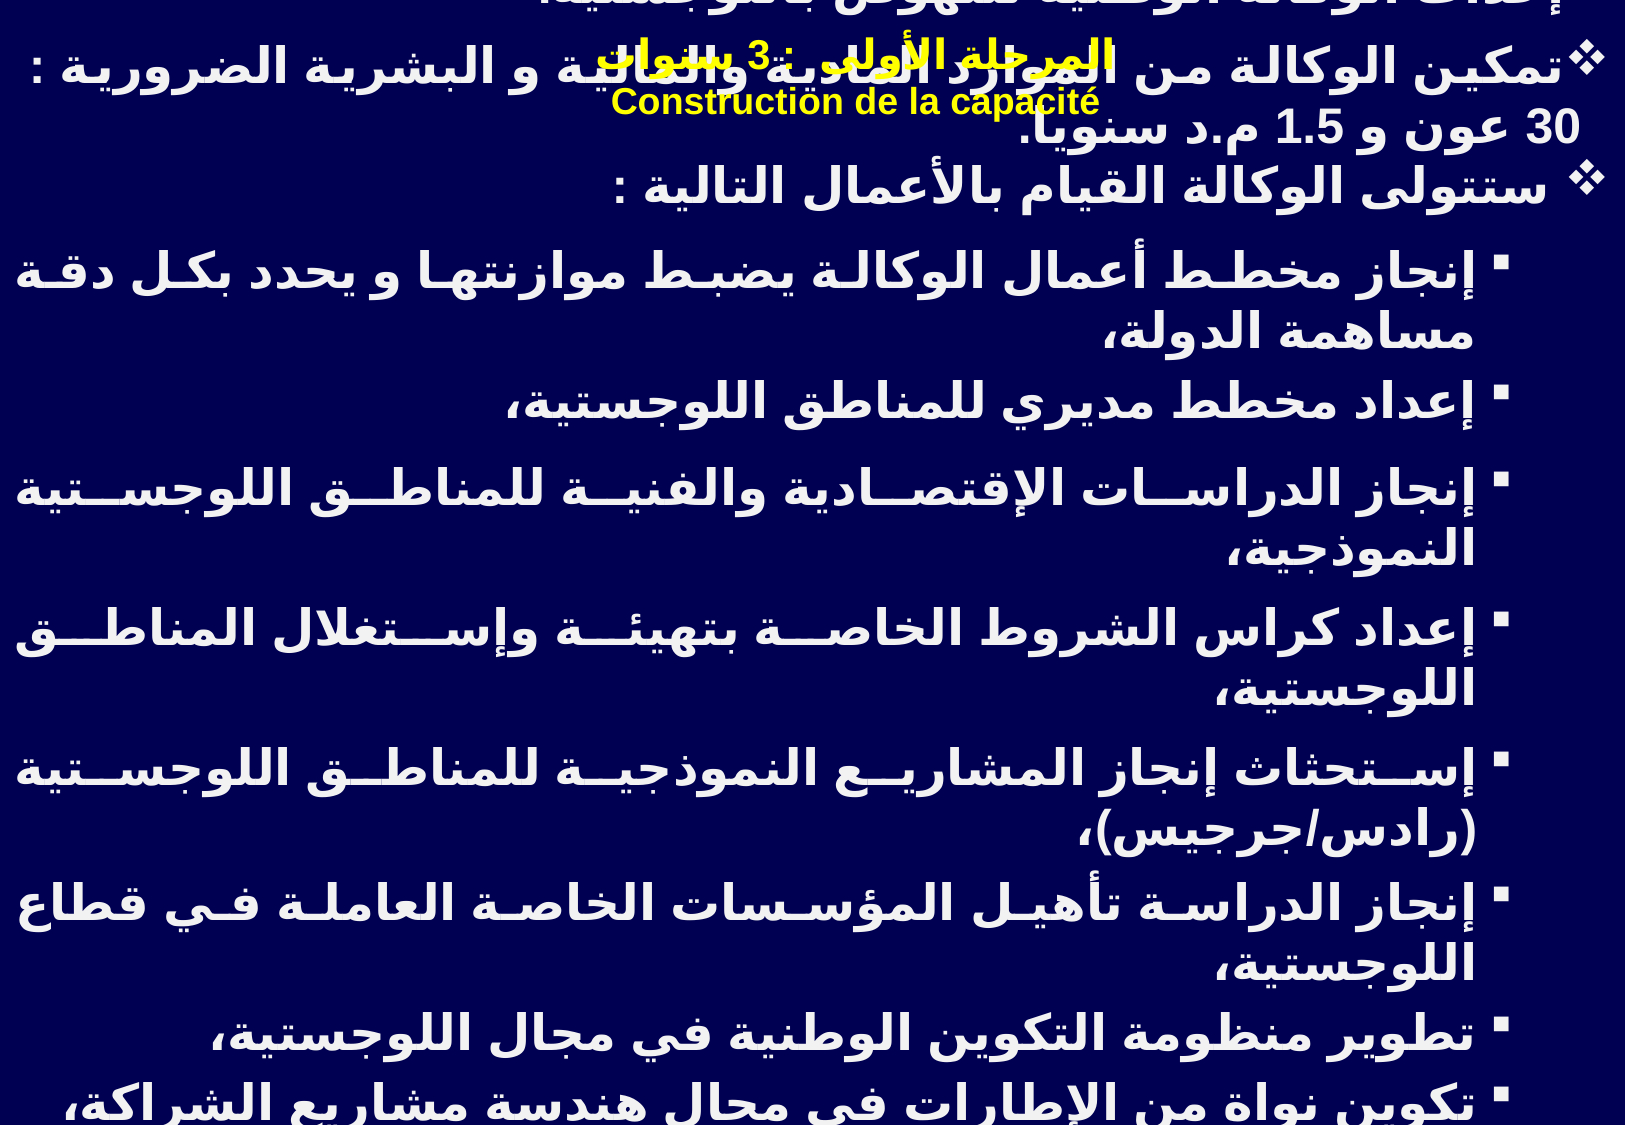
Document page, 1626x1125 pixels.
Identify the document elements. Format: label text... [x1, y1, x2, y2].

text_box إحداث الوكالة الوطنية للنهوض باللوجستية. تمكين الوكالة من الموارد المادية والمالية و البشرية الضرورية : 30 عون و 1.5 م.د سنويا. ستتولى الوكالة القيام بالأعمال التالية : إنجاز مخطط أعمال الوكالة يضبط موازنتها و يحدد بكل دقة مساهمة الدولة، إعداد مخطط مديري للمناطق اللوجستية، إنجاز الدراسات الإقتصادية والفنية للمناطق اللوجستية النموذجية، إعداد كراس الشروط الخاصة بتهيئة وإستغلال المناطق اللوجستية، إستحثاث إنجاز المشاريع النموذجية للمناطق اللوجستية (رادس/جرجيس)، إنجاز الدراسة تأهيل المؤسسات الخاصة العاملة في قطاع اللوجستية، تطوير منظومة التكوين الوطنية في مجال اللوجستية، تكوين نواة من الإطارات في مجال هندسة مشاريع الشراكة، إعداد سجل لمهن اللوجستية، إنتاج مؤشرات النجاعة اللوجستية [0, 162, 1625, 1125]
text_box المرحلة الأولى : 3 سنوات Construction de la capacité [189, 0, 1530, 153]
